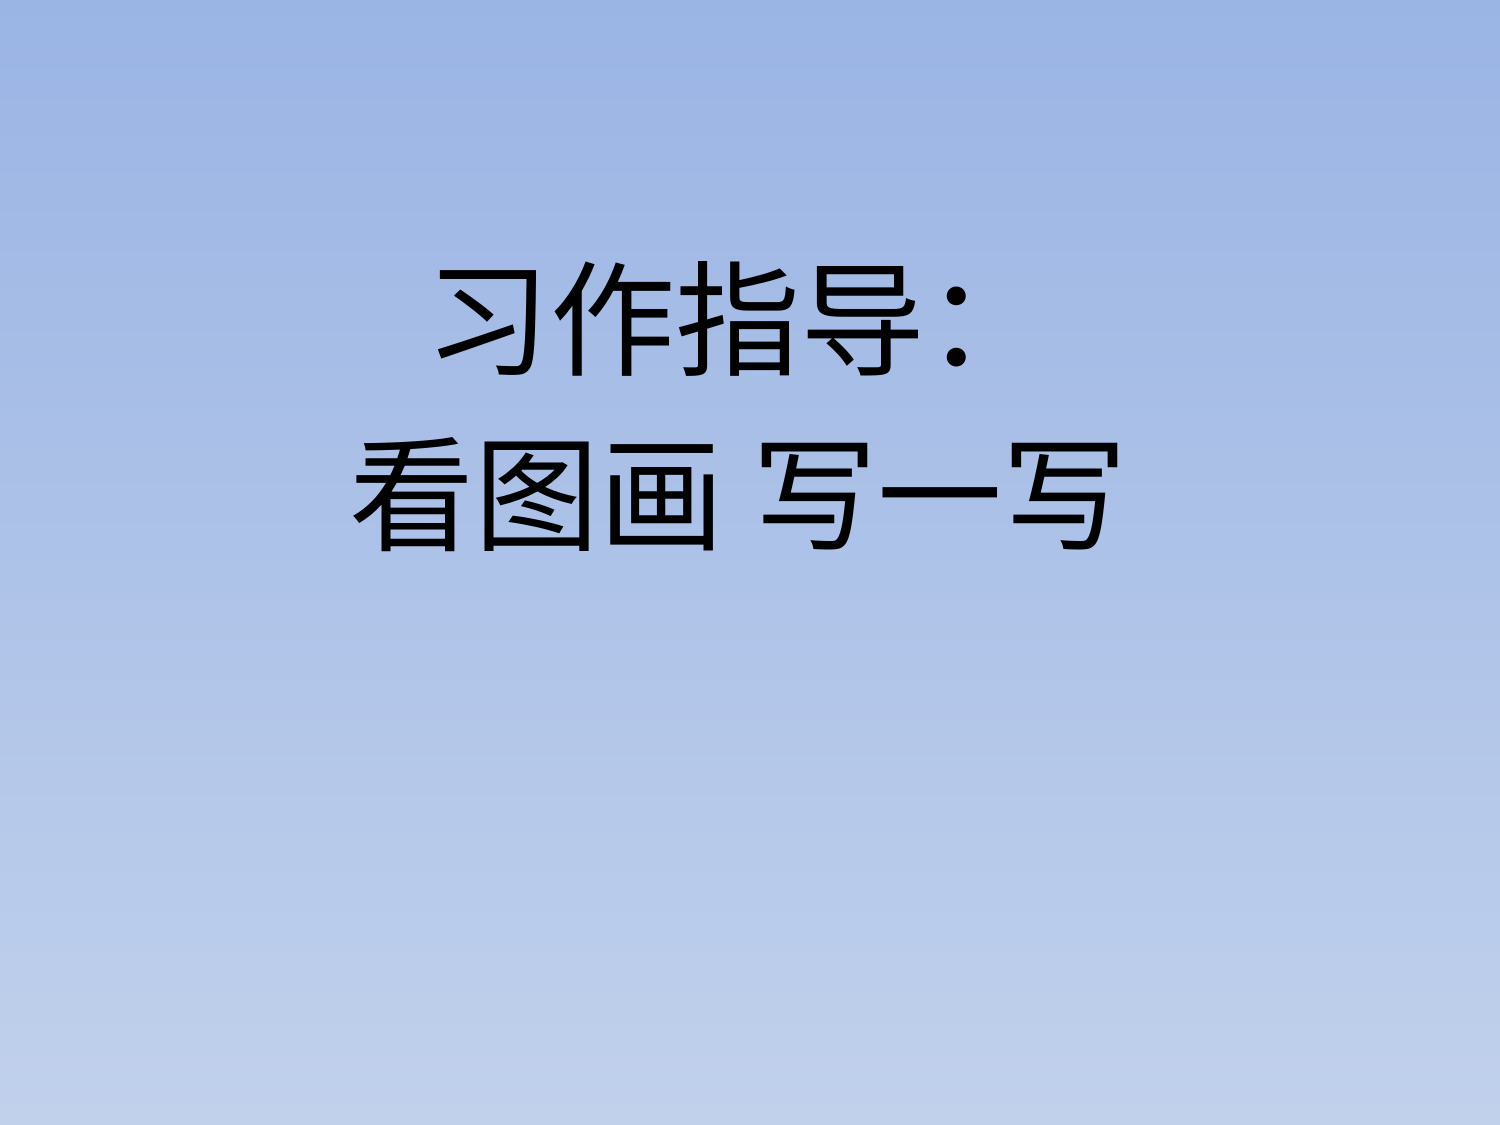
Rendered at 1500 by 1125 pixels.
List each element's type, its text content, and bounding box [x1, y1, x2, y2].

text_box 习作指导： 看图画 写一写 [328, 234, 1149, 430]
